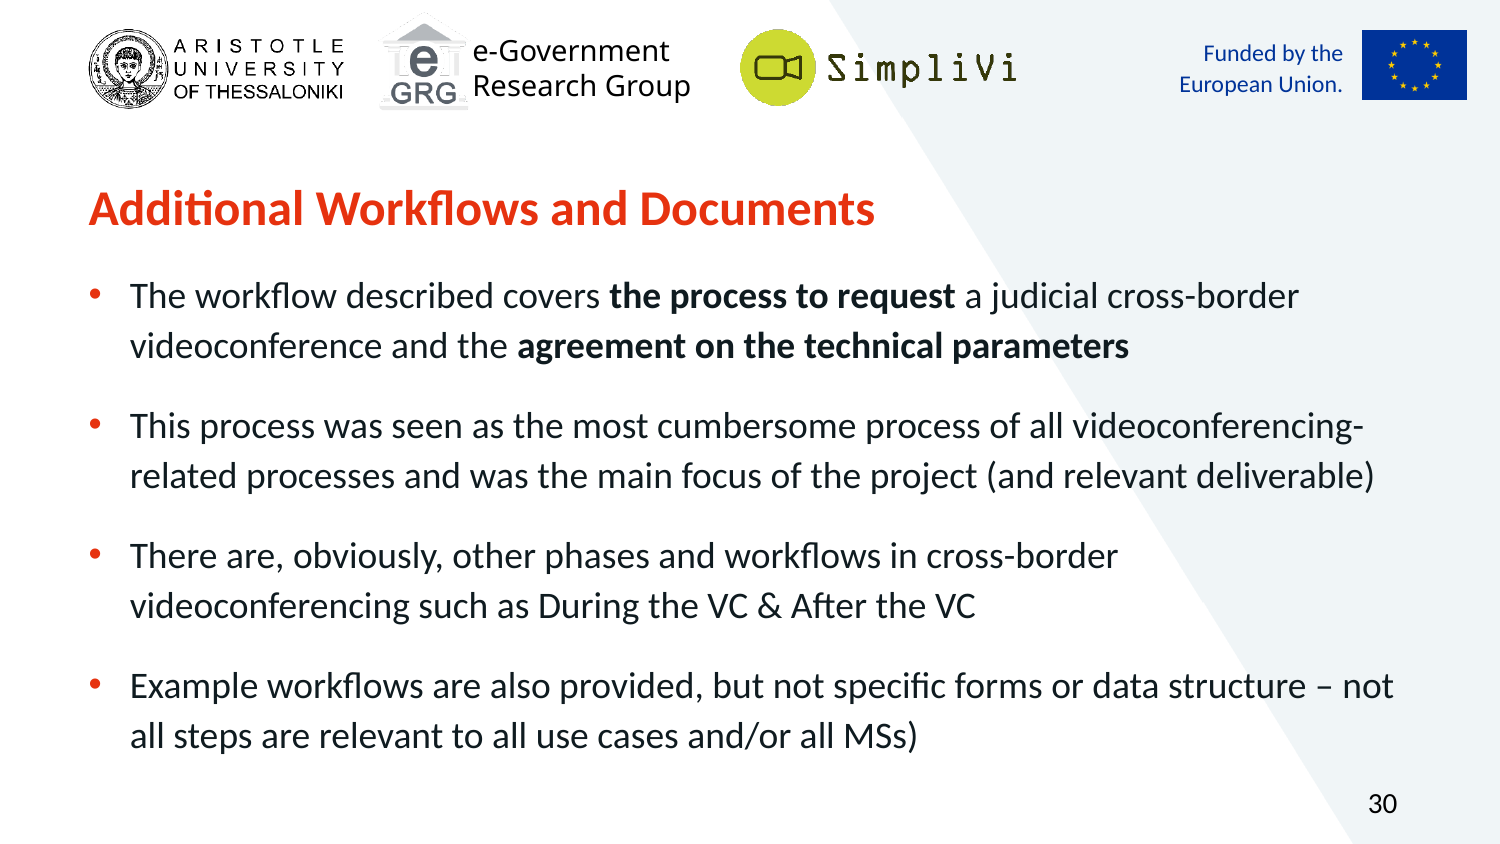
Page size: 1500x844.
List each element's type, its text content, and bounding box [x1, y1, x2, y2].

list The workflow described covers the process to request a judicial cross-border videoconference and the agreement on the technical parameters This process was seen as the most cumbersome process of all videoconferencing-related processes and was the main focus of the project (and relevant deliverable) There are, obviously, other phases and workflows in cross-border videoconferencing such as During the VC & After the VC Example workflows are also provided, but not specific forms or data structure – not all steps are relevant to all use cases and/or all MSs) [88, 266, 1398, 756]
title Additional Workflows and Documents [88, 173, 1398, 266]
slide_number 30 [1263, 785, 1398, 819]
picture [0, 0, 1500, 844]
